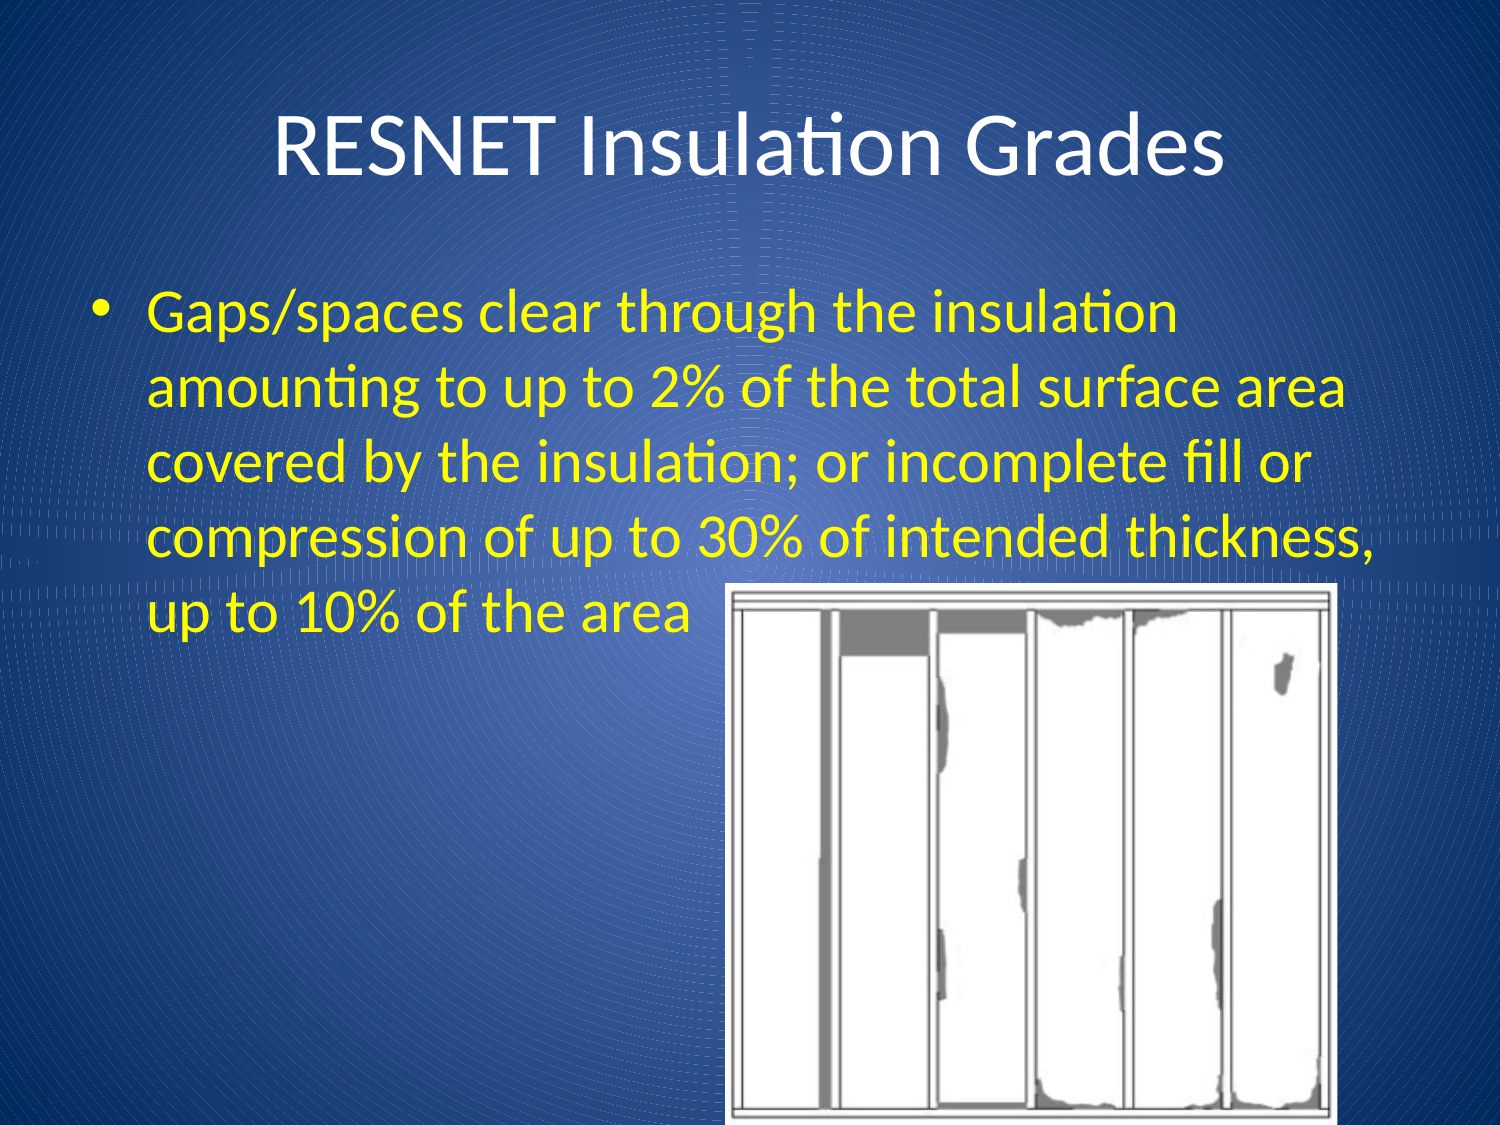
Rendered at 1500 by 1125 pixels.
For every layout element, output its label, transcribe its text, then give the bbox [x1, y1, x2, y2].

title RESNET Insulation Grades [75, 45, 1425, 233]
list Gaps/spaces clear through the insulation amounting to up to 2% of the total surface area covered by the insulation; or incomplete fill or compression of up to 30% of intended thickness, up to 10% of the area [75, 262, 1425, 1005]
picture [724, 582, 1338, 1125]
